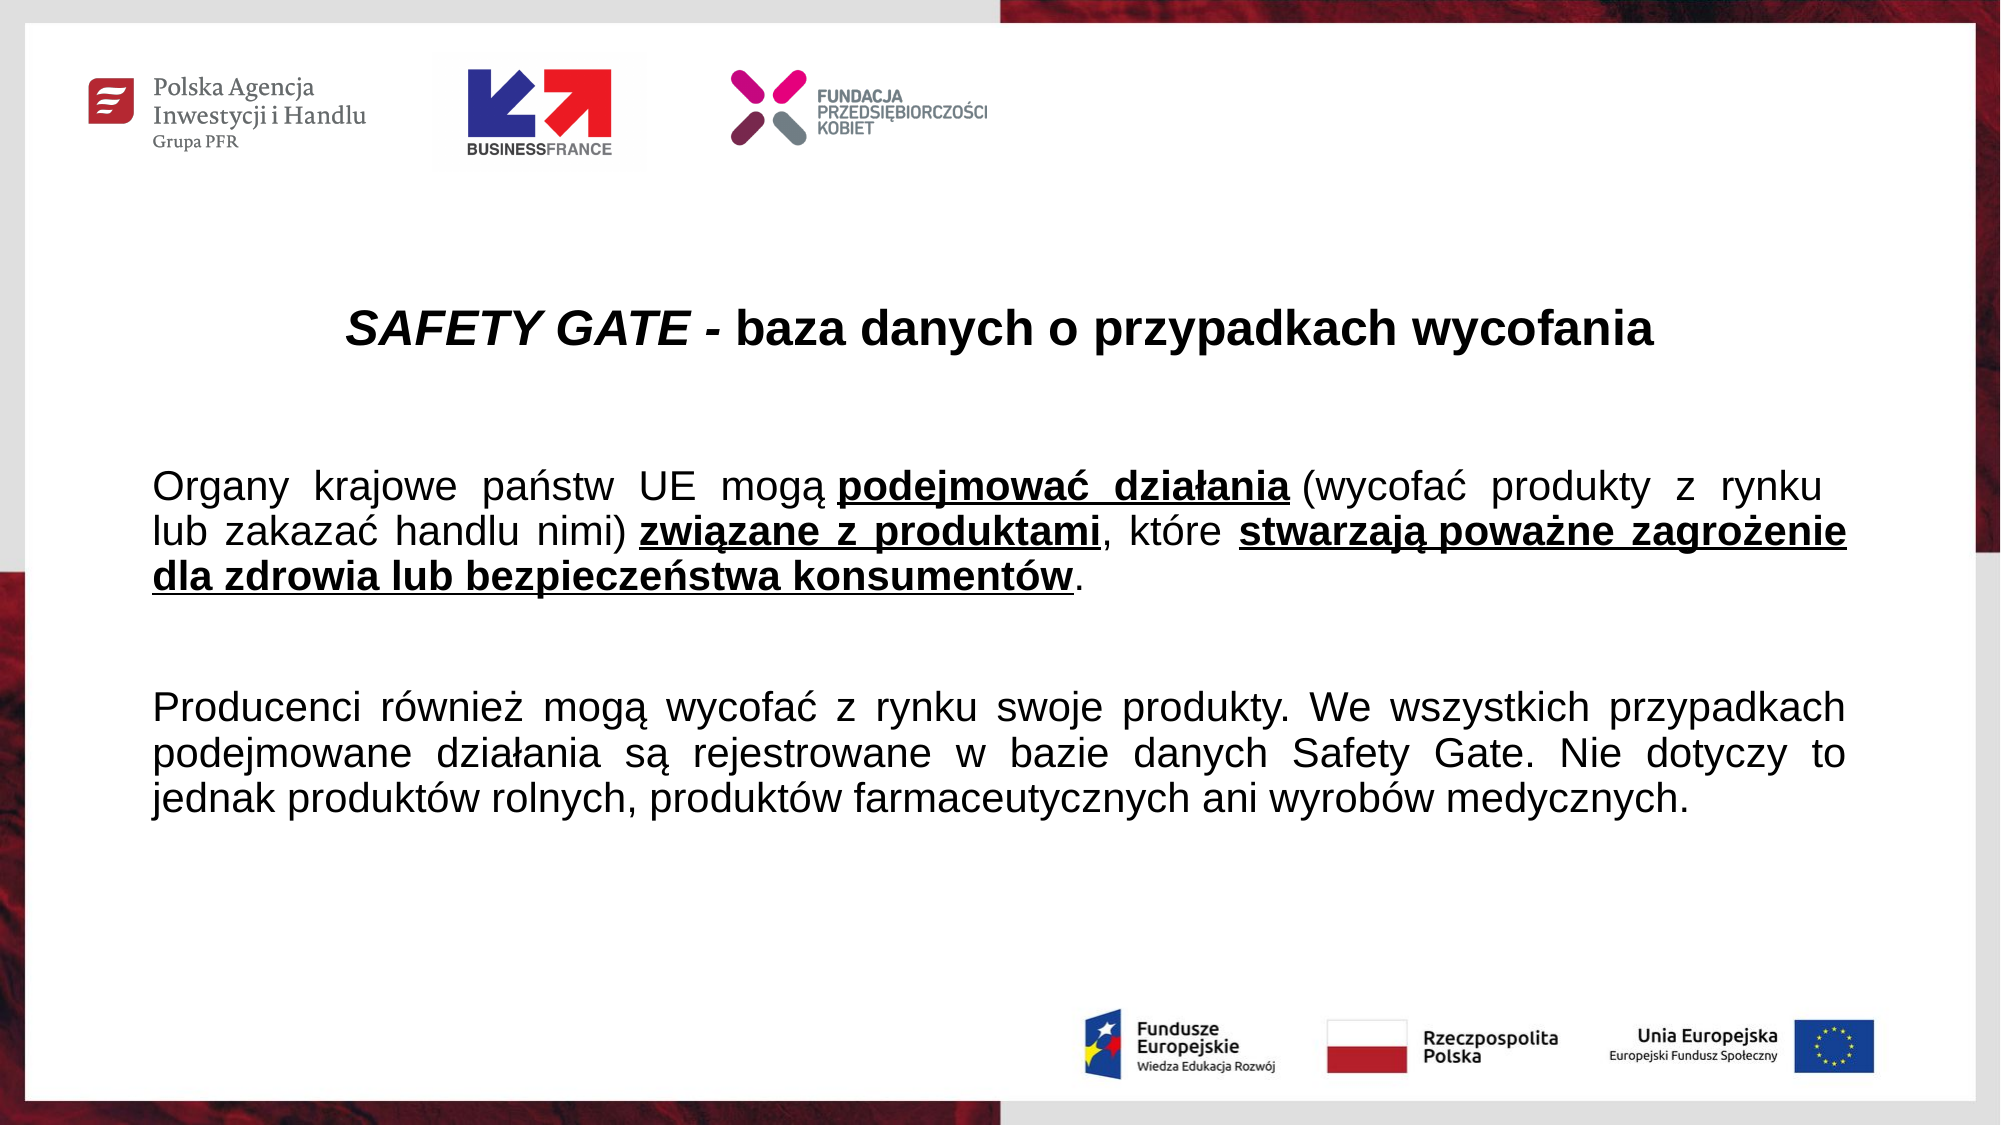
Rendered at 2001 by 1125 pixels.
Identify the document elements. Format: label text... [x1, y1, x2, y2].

picture [0, 0, 2001, 1125]
title SAFETY GATE - baza danych o przypadkach wycofania [137, 220, 1863, 438]
list Organy krajowe państw UE mogą podejmować działania (wycofać produkty z rynku lub zakazać handlu nimi) związane z produktami, które stwarzają poważne zagrożenie dla zdrowia lub bezpieczeństwa konsumentów. Producenci również mogą wycofać z rynku swoje produkty. We wszystkich przypadkach podejmowane działania są rejestrowane w bazie danych Safety Gate. Nie dotyczy to jednak produktów rolnych, produktów farmaceutycznych ani wyrobów medycznych. [137, 456, 1863, 1125]
